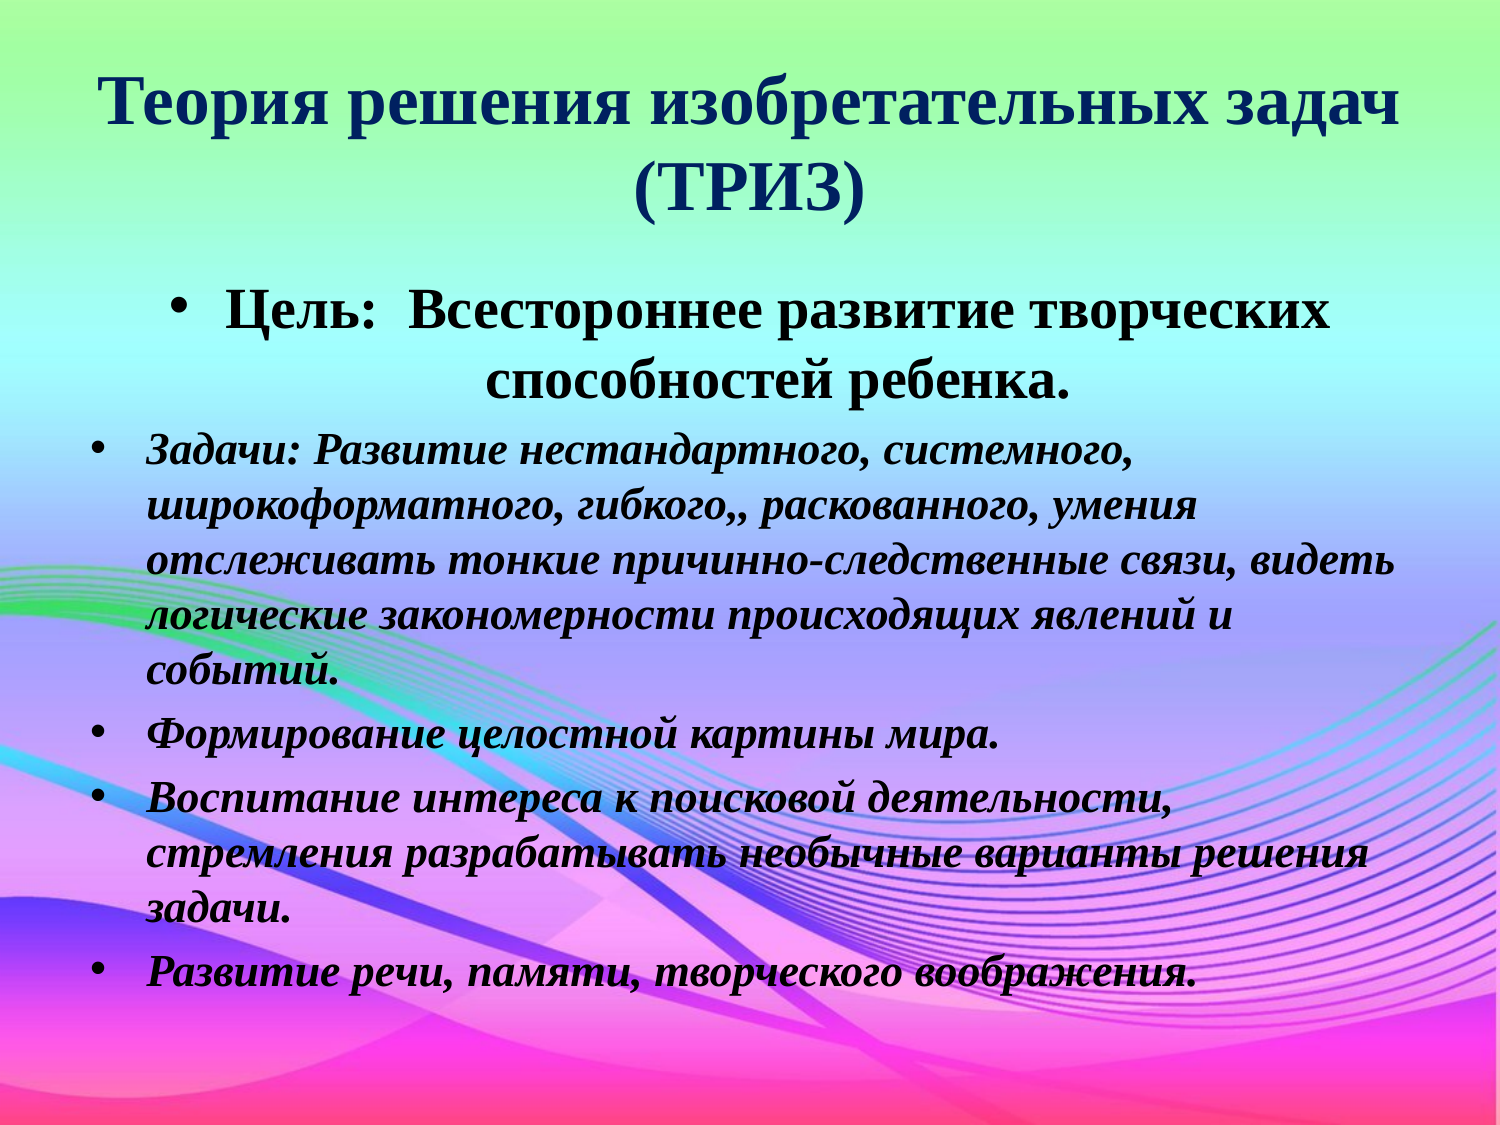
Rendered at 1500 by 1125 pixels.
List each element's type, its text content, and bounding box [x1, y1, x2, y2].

list Цель: Всестороннее развитие творческих способностей ребенка. Задачи: Развитие нестандартного, системного, широкоформатного, гибкого,, раскованного, умения отслеживать тонкие причинно-следственные связи, видеть логические закономерности происходящих явлений и событий. Формирование целостной картины мира. Воспитание интереса к поисковой деятельности, стремления разрабатывать необычные варианты решения задачи. Развитие речи, памяти, творческого воображения. [75, 262, 1425, 1005]
title Теория решения изобретательных задач (ТРИЗ) [75, 45, 1425, 233]
picture [0, 0, 1500, 1125]
